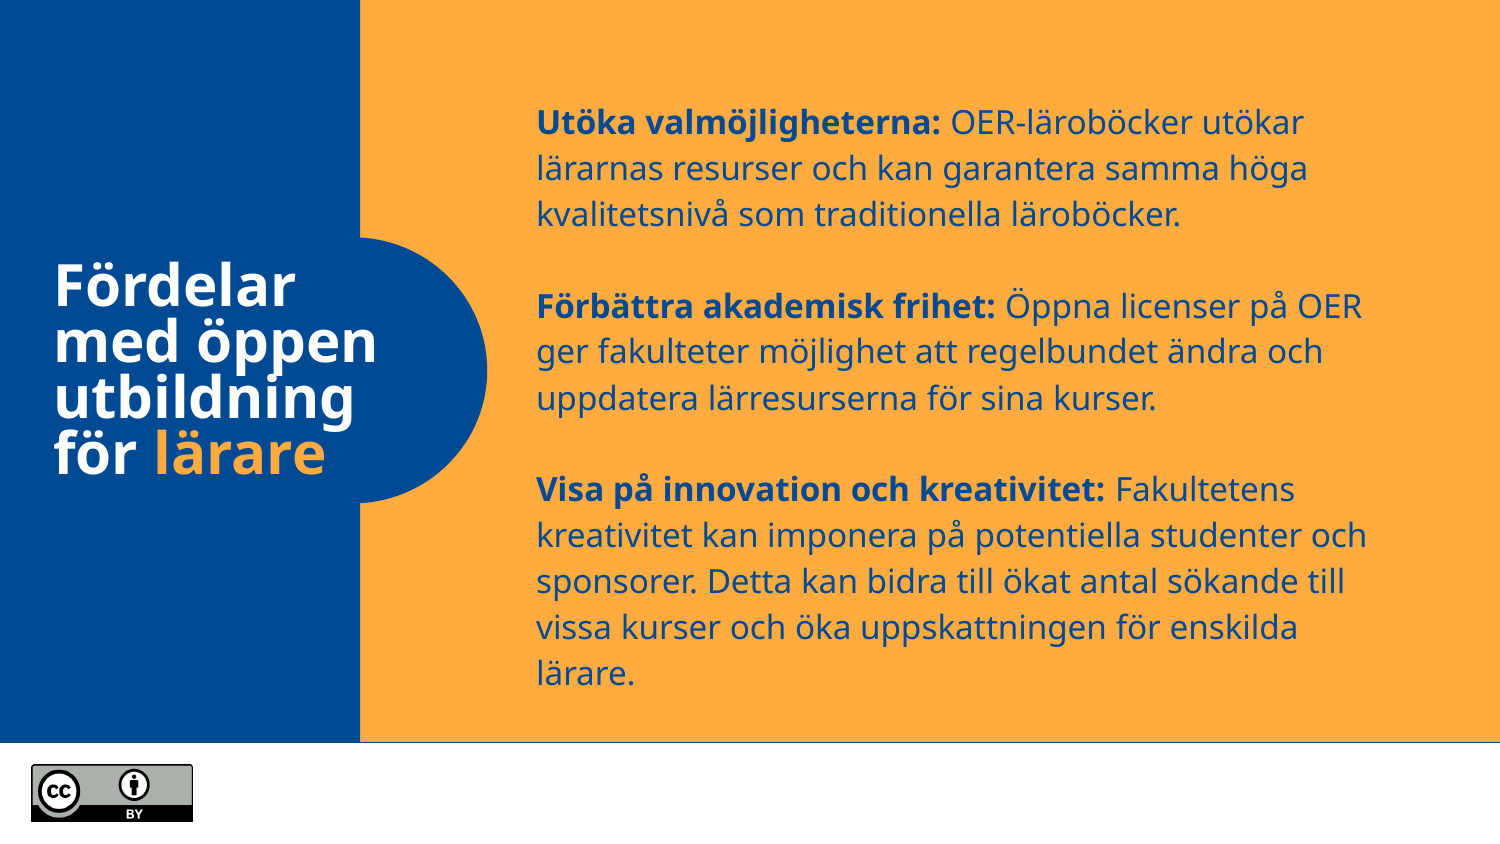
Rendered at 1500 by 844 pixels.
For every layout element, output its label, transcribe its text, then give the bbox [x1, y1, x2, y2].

text_box [421, 255, 488, 485]
picture [31, 764, 193, 822]
text_box [0, 750, 1500, 844]
text_box [0, 0, 361, 742]
text_box Fördelar med öppen utbildning för lärare [38, 246, 421, 501]
text_box [304, 237, 401, 246]
text_box Utöka valmöjligheterna: OER-läroböcker utökar lärarnas resurser och kan garantera samma höga kvalitetsnivå som traditionella läroböcker. Förbättra akademisk frihet: Öppna licenser på OER ger fakulteter möjlighet att regelbundet ändra och uppdatera lärresurserna för sina kurser. Visa på innovation och kreativitet: Fakultetens kreativitet kan imponera på potentiella studenter och sponsorer. Detta kan bidra till ökat antal sökande till vissa kurser och öka uppskattningen för enskilda lärare. [520, 80, 1417, 707]
